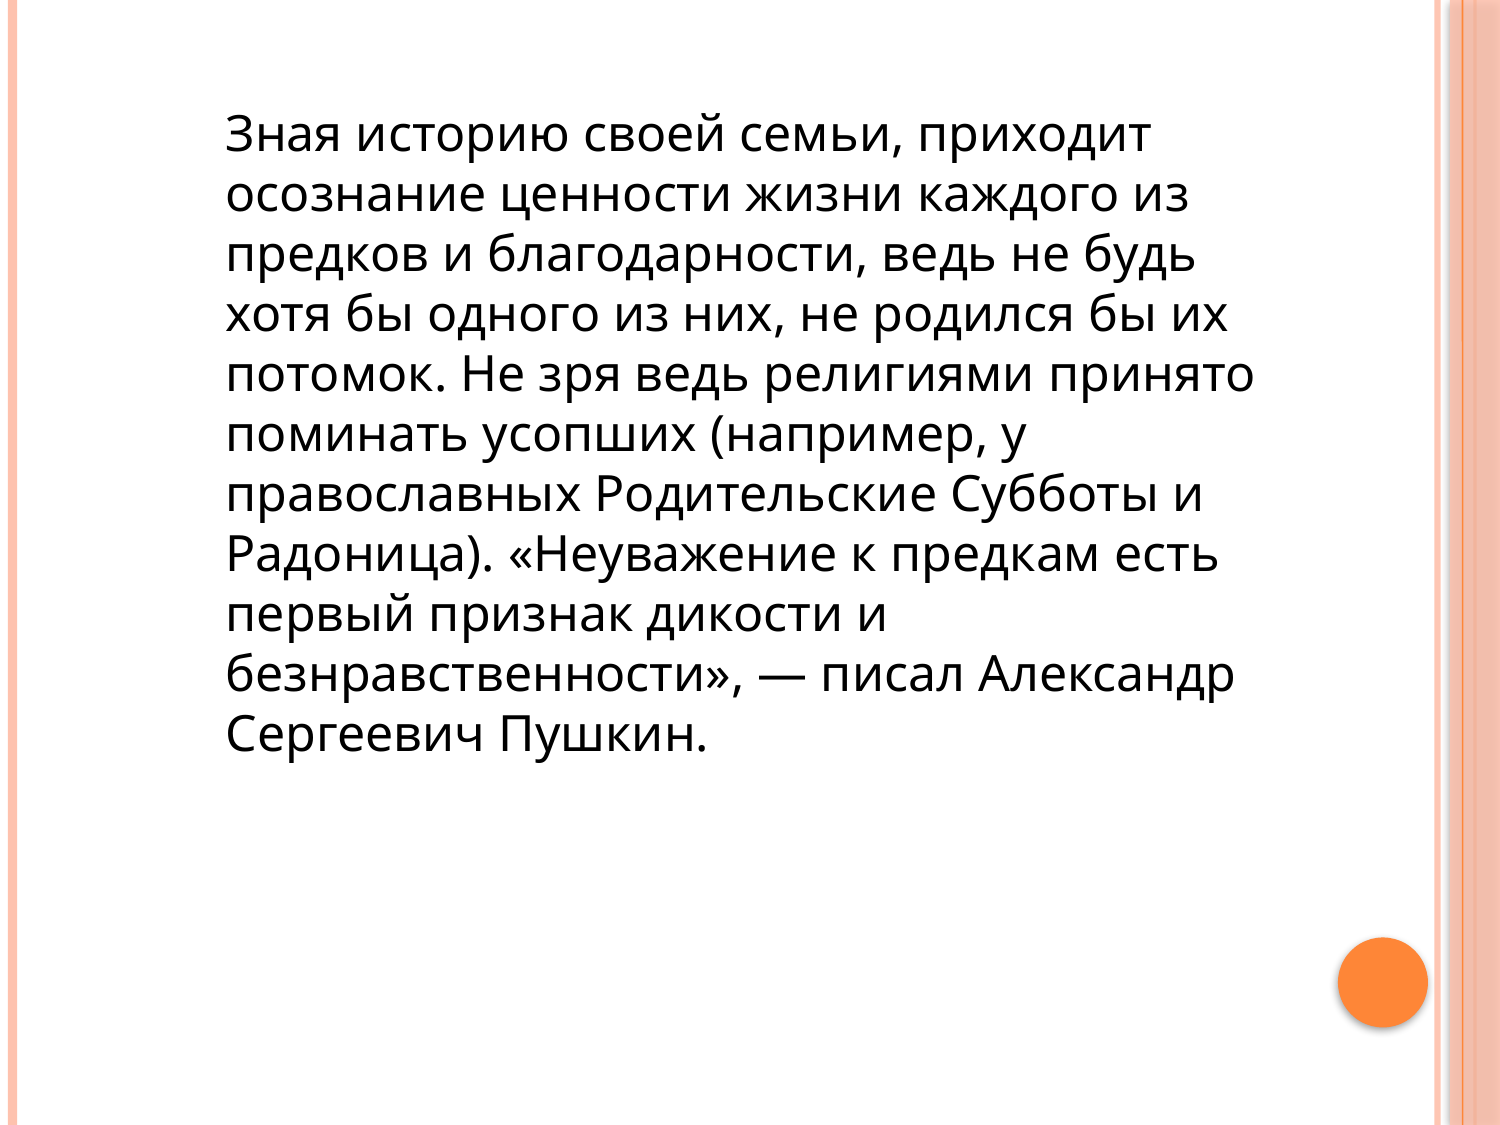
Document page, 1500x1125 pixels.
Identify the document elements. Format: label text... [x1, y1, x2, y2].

text_box Зная историю своей семьи, приходит осознание ценности жизни каждого из предков и благодарности, ведь не будь хотя бы одного из них, не родился бы их потомок. Не зря ведь религиями принято поминать усопших (например, у православных Родительские Субботы и Радоница). «Неуважение к предкам есть первый признак дикости и безнравственности», — писал Александр Сергеевич Пушкин. [210, 93, 1278, 769]
